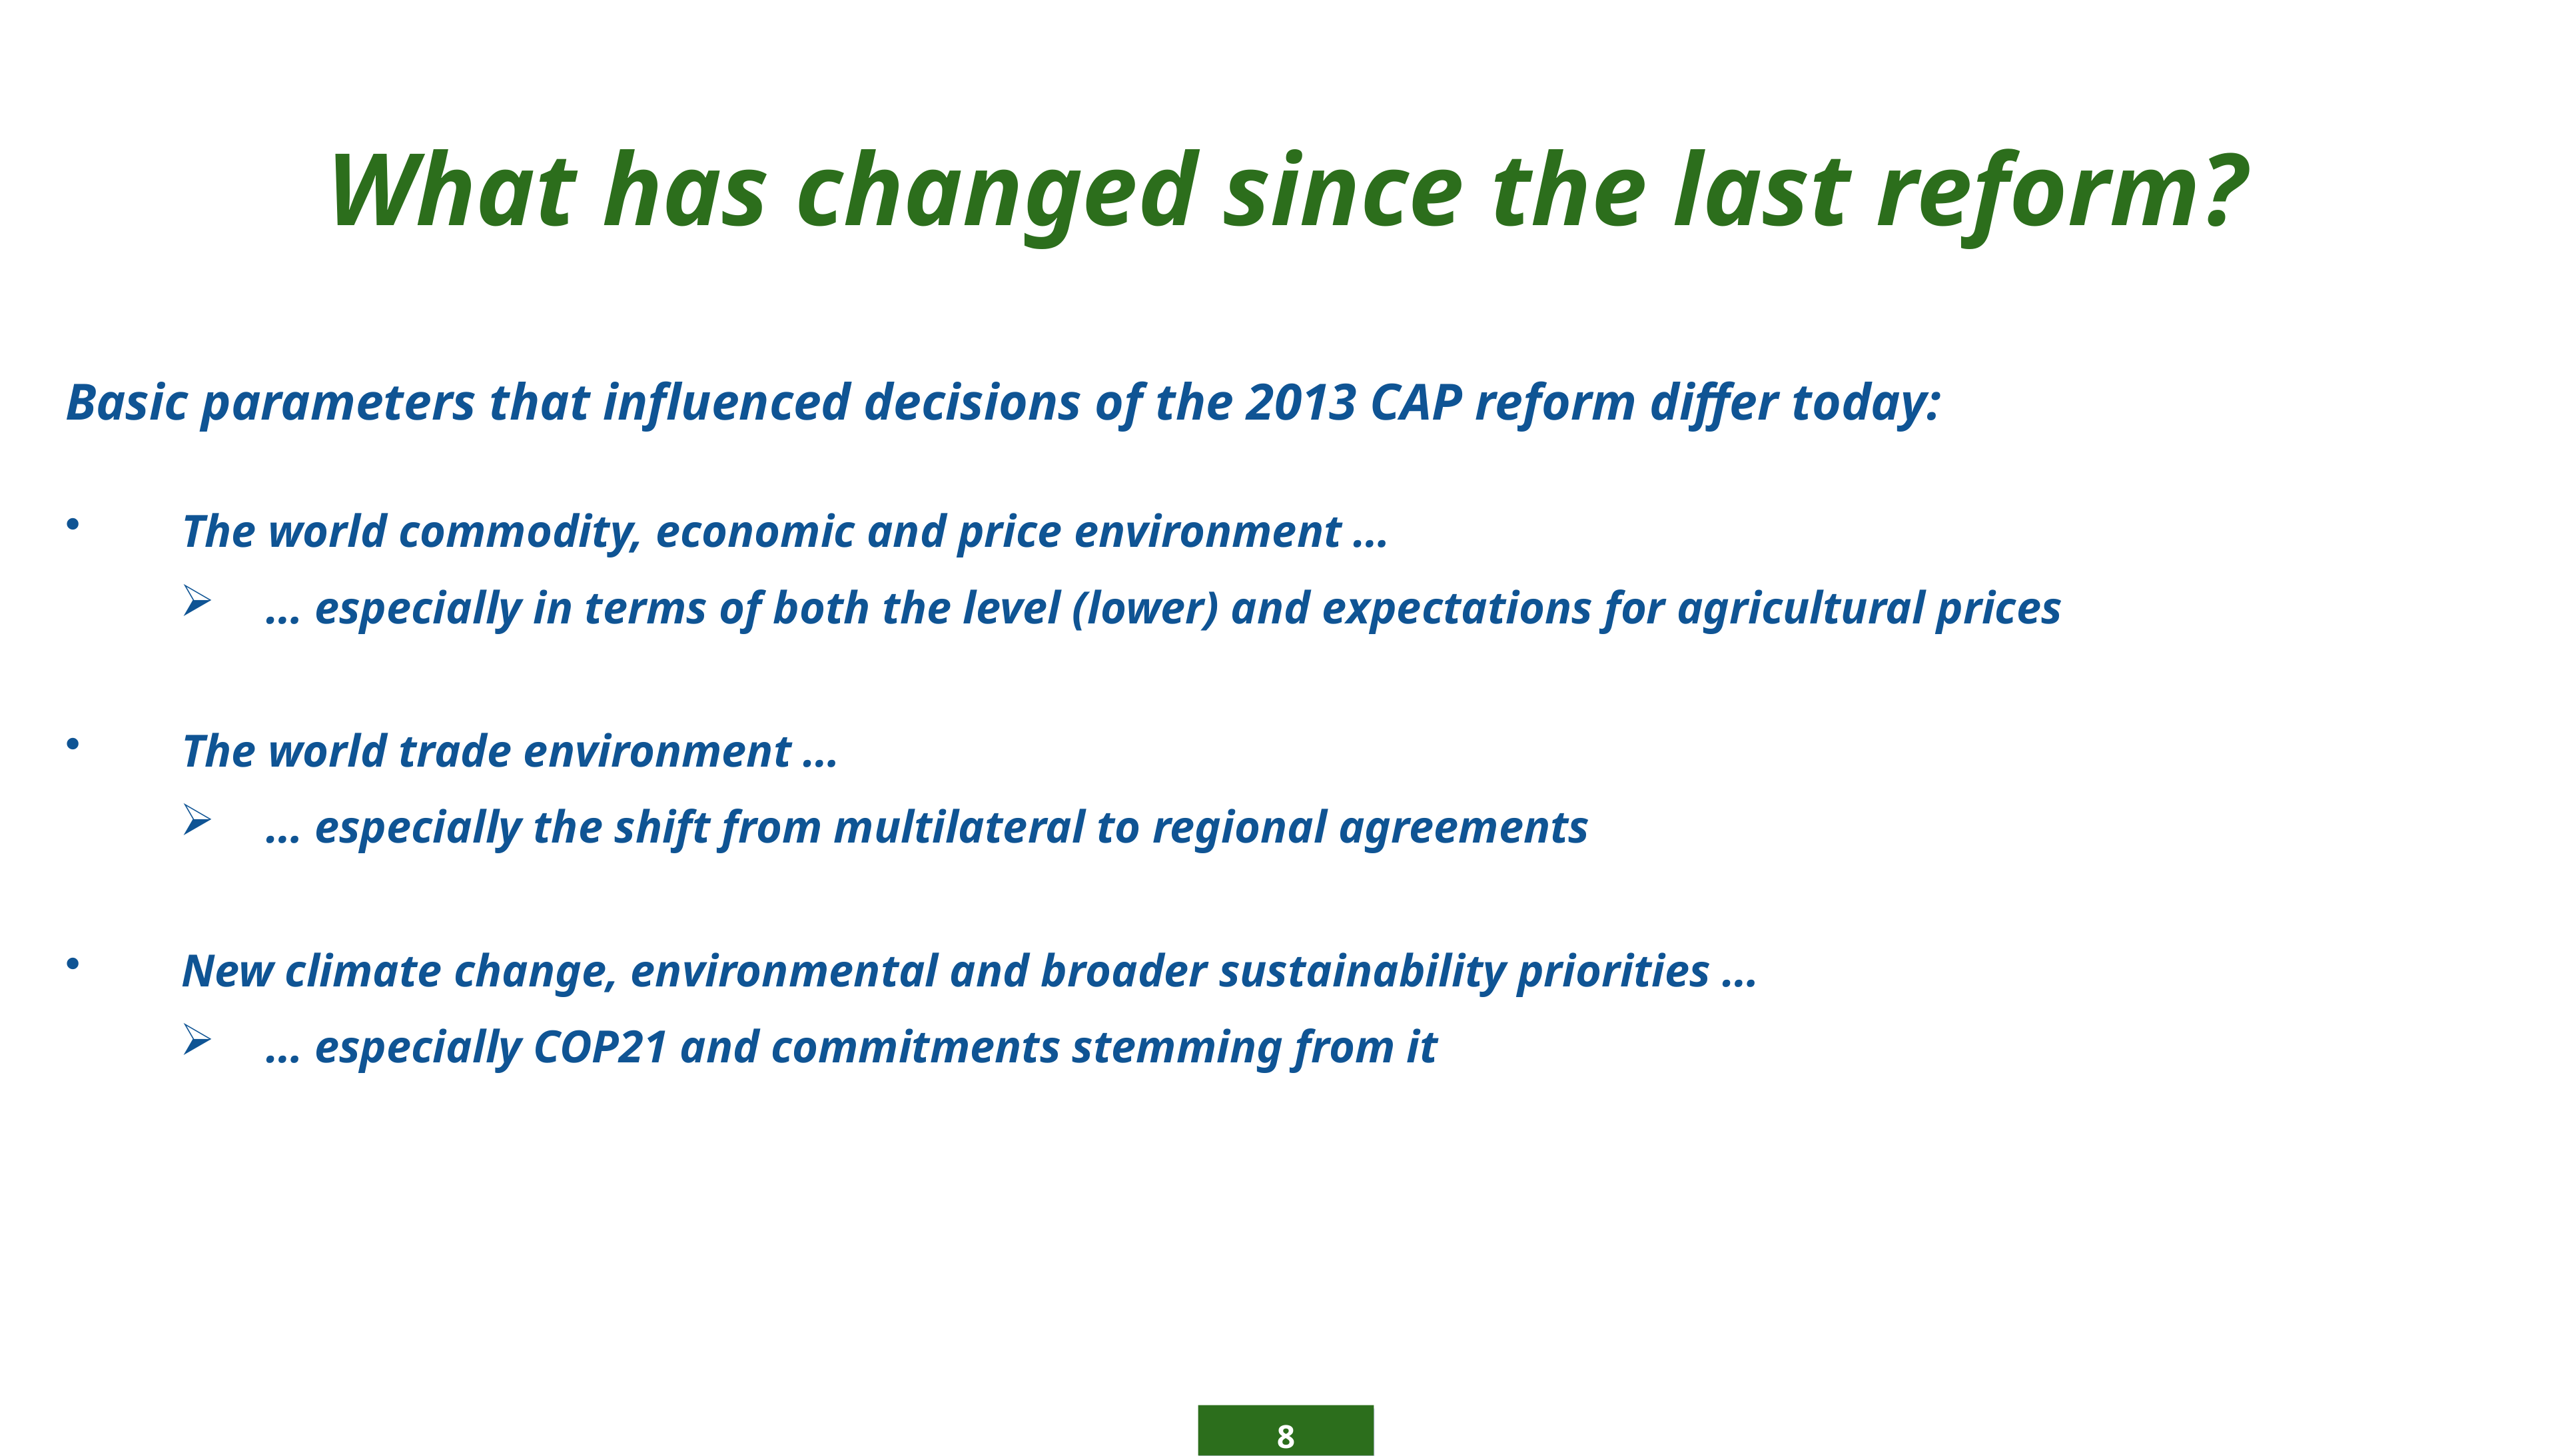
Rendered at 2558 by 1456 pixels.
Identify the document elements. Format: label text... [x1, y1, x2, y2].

title What has changed since the last reform? [85, 114, 2487, 295]
list Basic parameters that influenced decisions of the 2013 CAP reform differ today: The world commodity, economic and price environment … … especially in terms of both the level (lower) and expectations for agricultural prices The world trade environment … … especially the shift from multilateral to regional agreements New climate change, environmental and broader sustainability priorities … … especially COP21 and commitments stemming from it [55, 295, 2517, 1318]
text_box 8 [1198, 1405, 1374, 1456]
